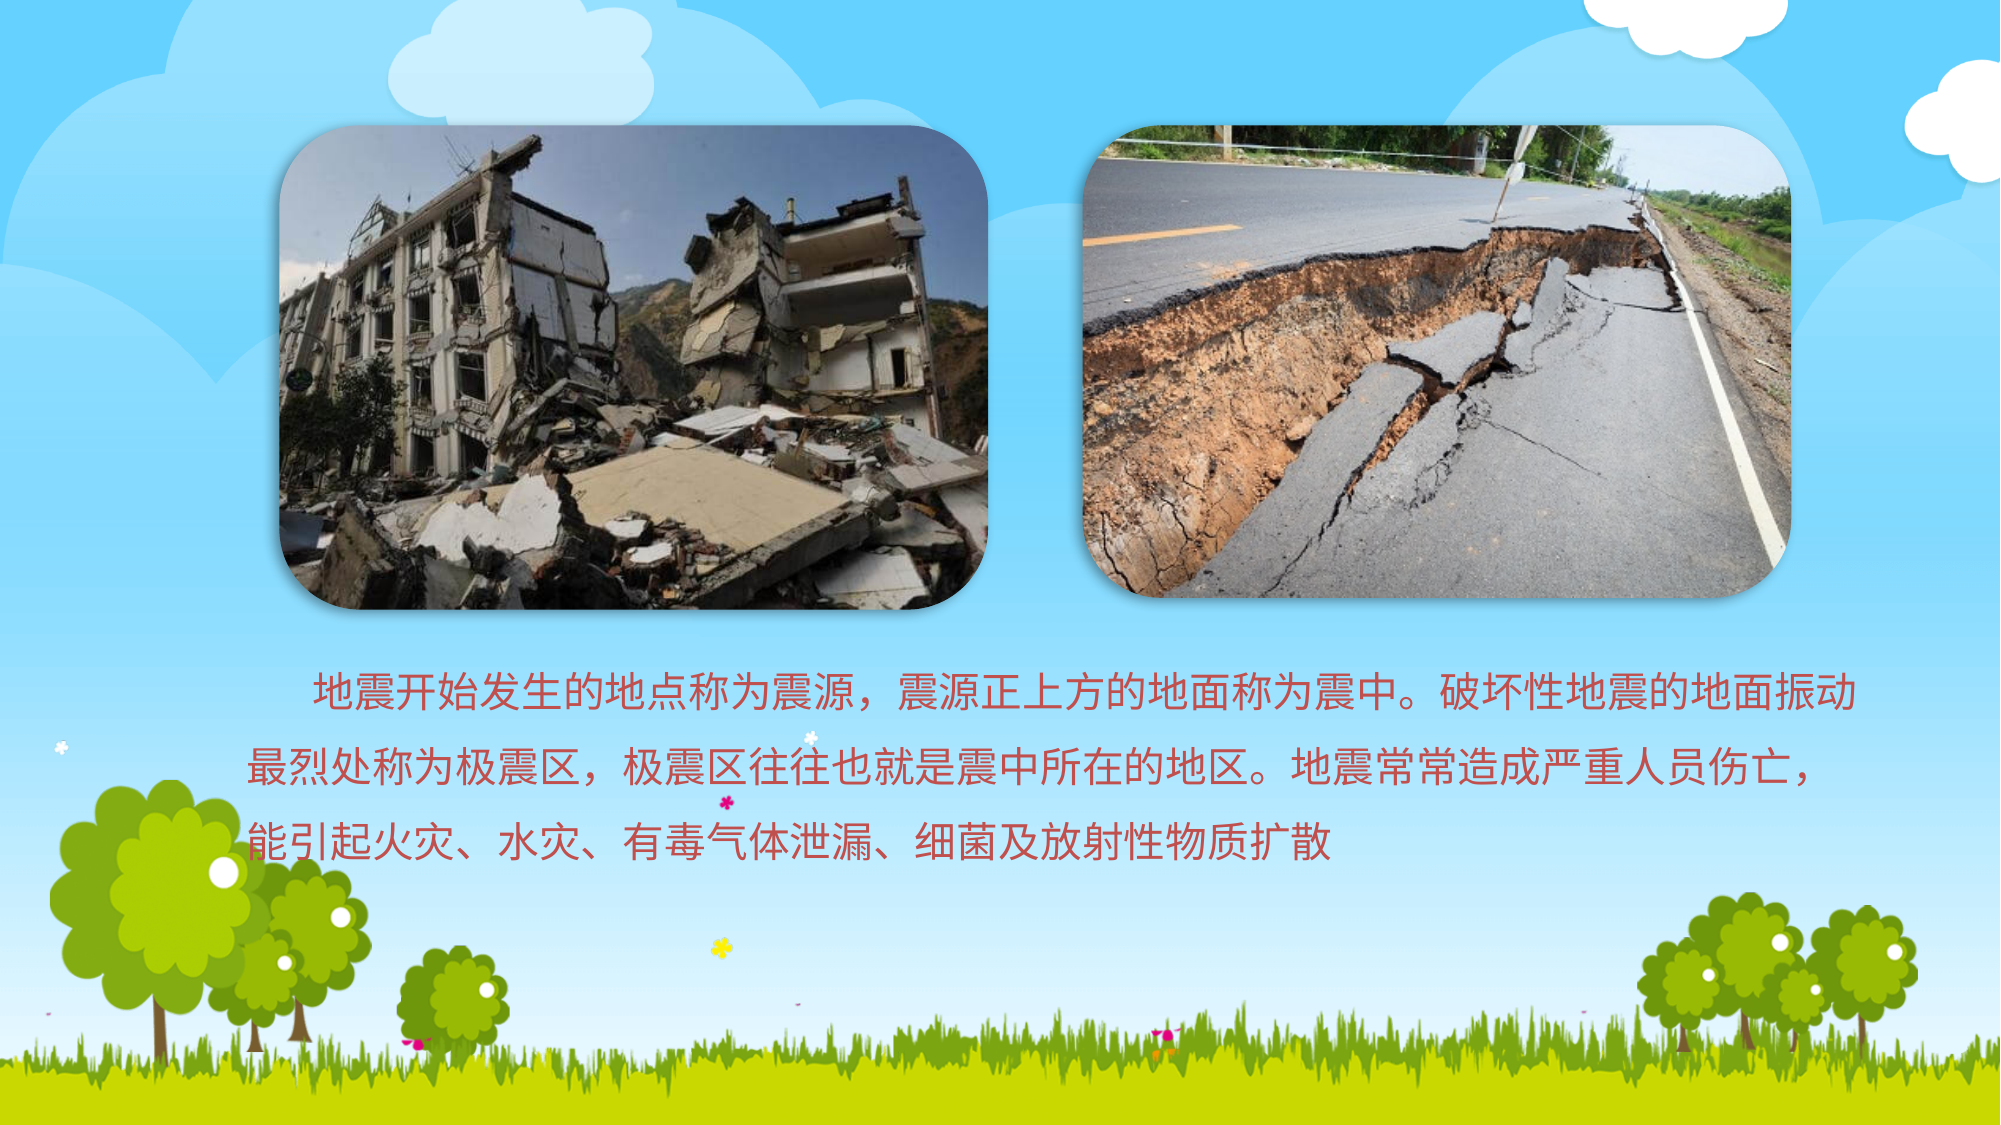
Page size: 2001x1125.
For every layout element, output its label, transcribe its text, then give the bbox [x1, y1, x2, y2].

picture [0, 0, 2000, 1125]
text_box 地震开始发生的地点称为震源，震源正上方的地面称为震中。破坏性地震的地面振动最烈处称为极震区，极震区往往也就是震中所在的地区。地震常常造成严重人员伤亡，能引起火灾、水灾、有毒气体泄漏、细菌及放射性物质扩散 [232, 633, 1886, 730]
